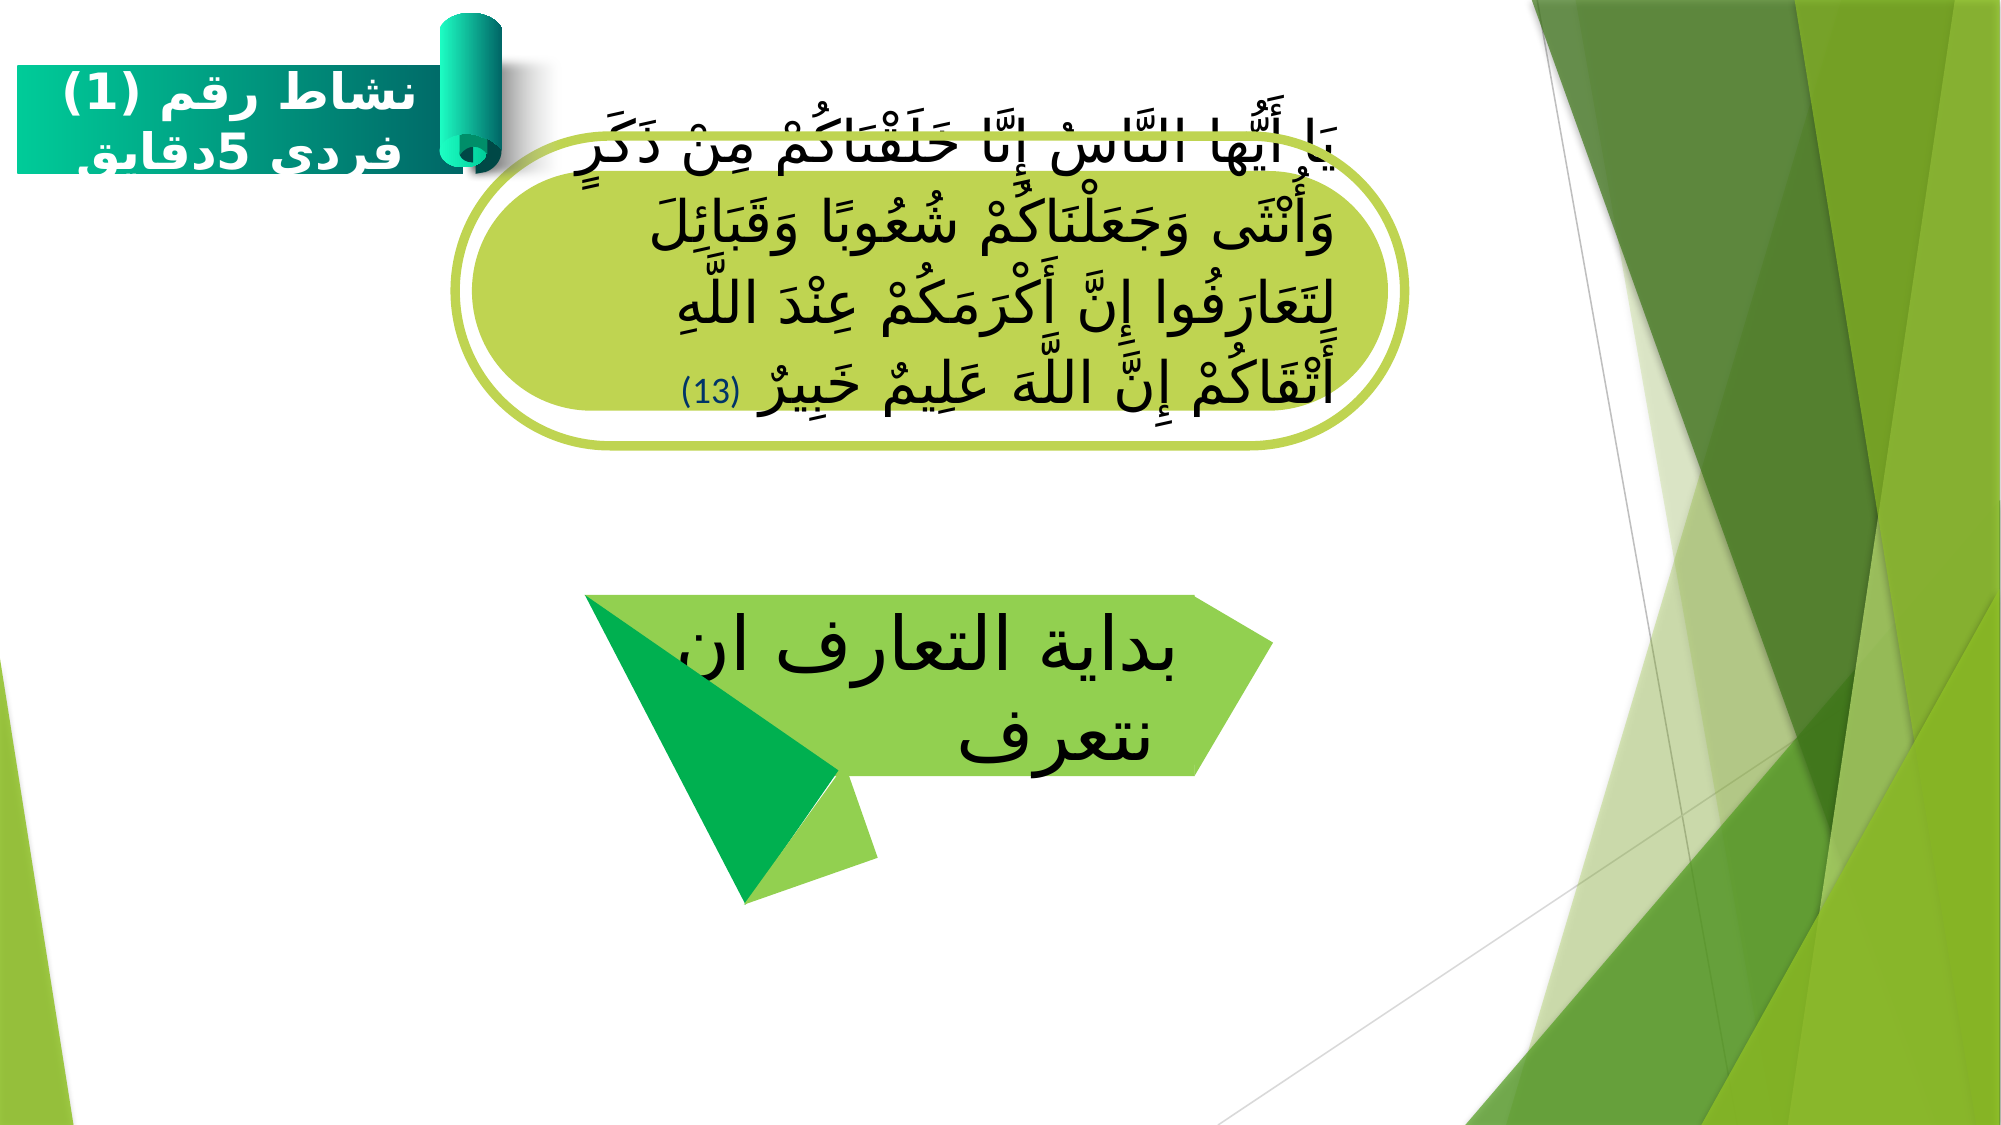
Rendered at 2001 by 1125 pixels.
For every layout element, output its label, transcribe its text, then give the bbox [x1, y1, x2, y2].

text_box [743, 764, 878, 905]
text_box [1192, 595, 1274, 777]
text_box [453, 134, 1407, 448]
text_box بداية التعارف ان نتعرف [585, 594, 1195, 777]
text_box [584, 594, 839, 902]
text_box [16, 12, 567, 184]
